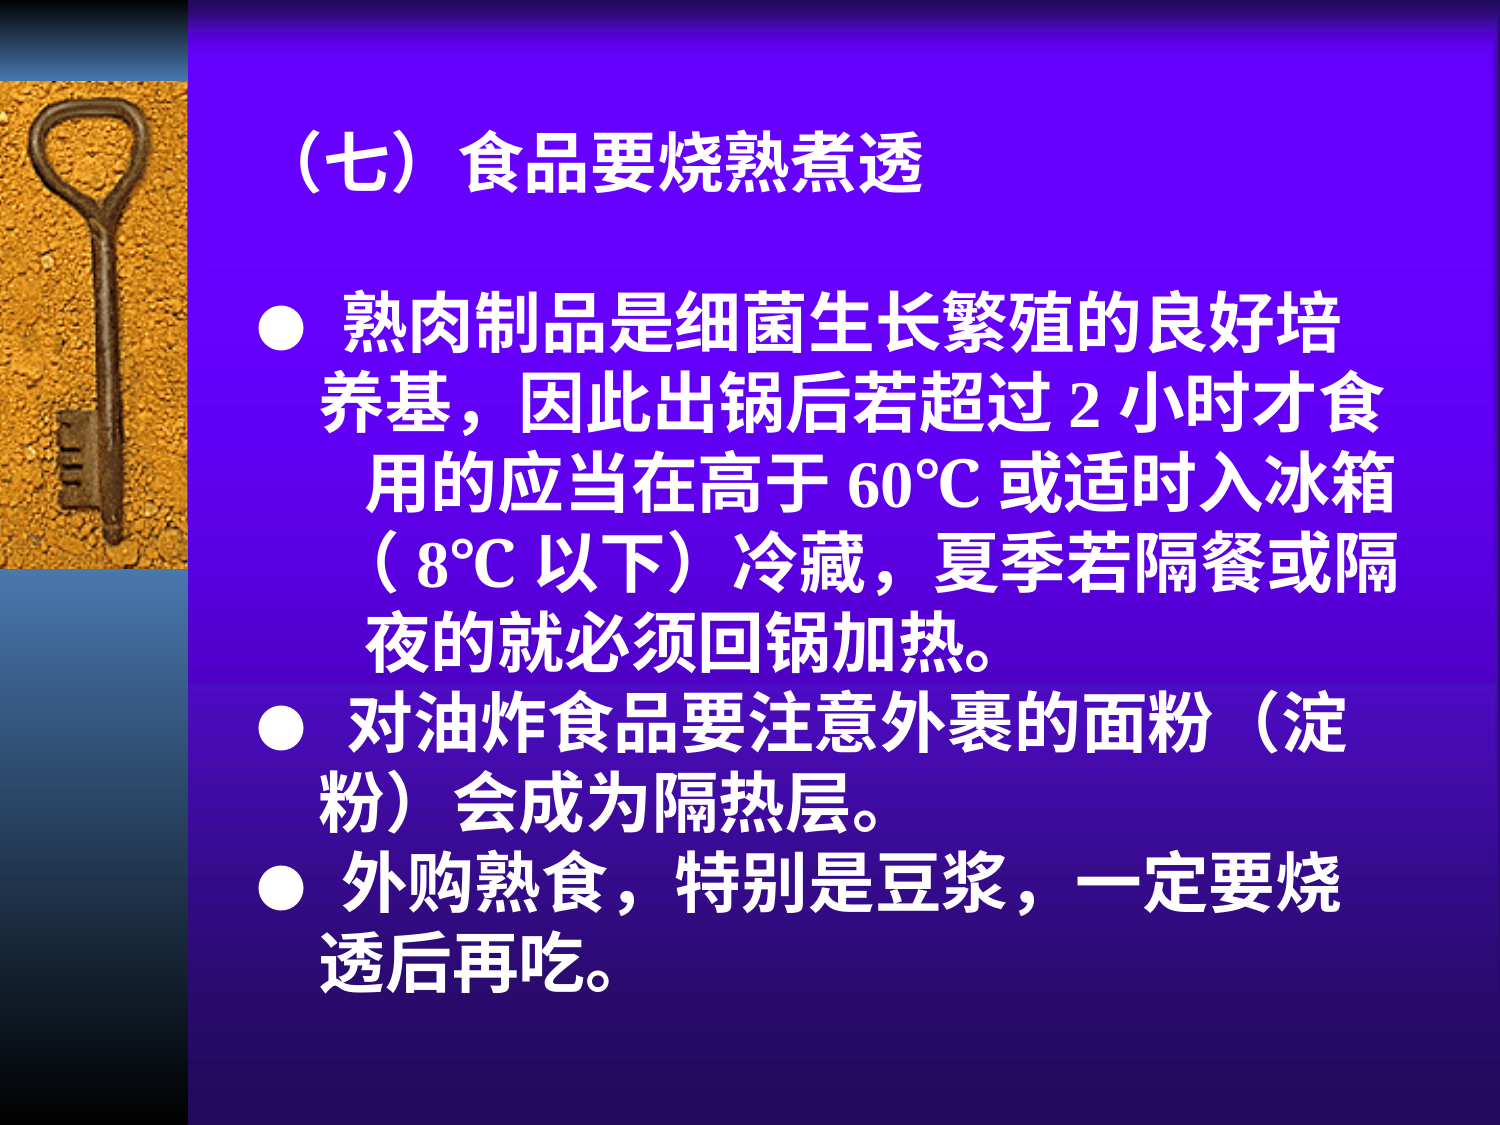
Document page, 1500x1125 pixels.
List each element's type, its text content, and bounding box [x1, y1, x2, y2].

picture [0, 0, 1500, 1125]
text_box （七）食品要烧熟煮透 ● 熟肉制品是细菌生长繁殖的良好培 养基，因此出锅后若超过2小时才食 用的应当在高于60℃或适时入冰箱 （8℃以下）冷藏，夏季若隔餐或隔 夜的就必须回锅加热。 ● 对油炸食品要注意外裹的面粉（淀 粉）会成为隔热层。 ● 外购熟食，特别是豆浆，一定要烧 透后再吃。 [242, 113, 1436, 1008]
